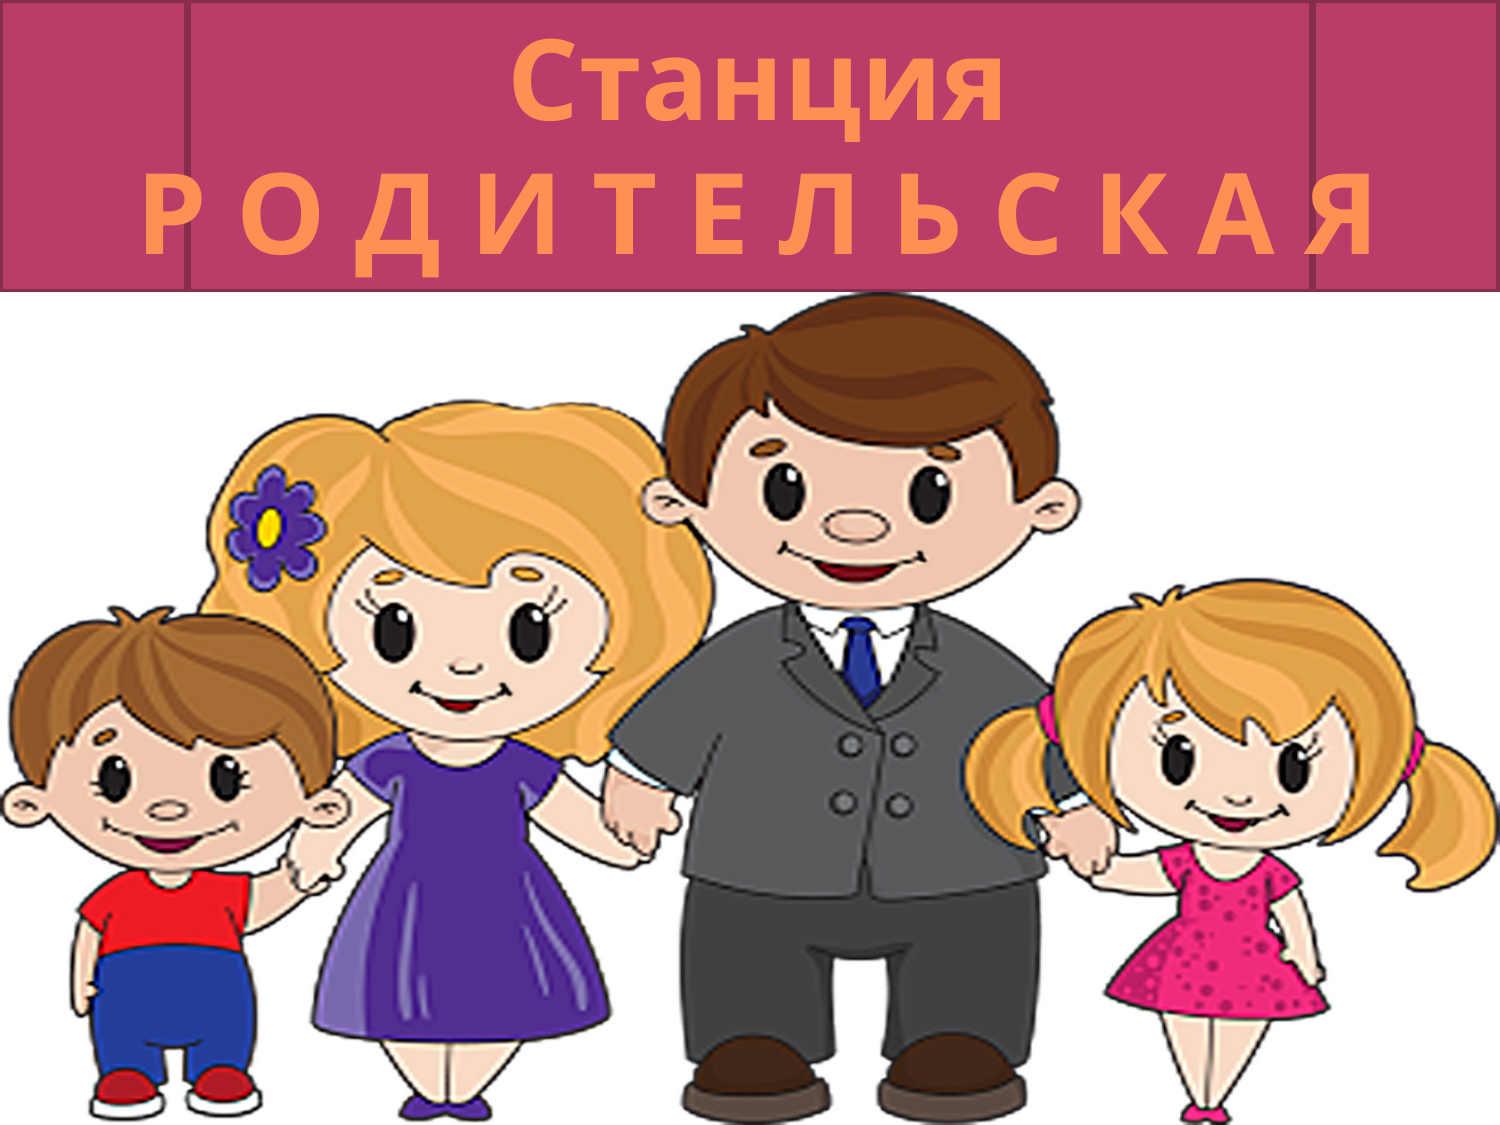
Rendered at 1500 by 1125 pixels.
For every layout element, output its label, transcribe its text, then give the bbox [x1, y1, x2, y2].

text_box [0, 0, 1500, 292]
picture [0, 292, 1500, 1125]
text_box Станция Р О Д И Т Е Л Ь С К А Я [46, 0, 1500, 285]
